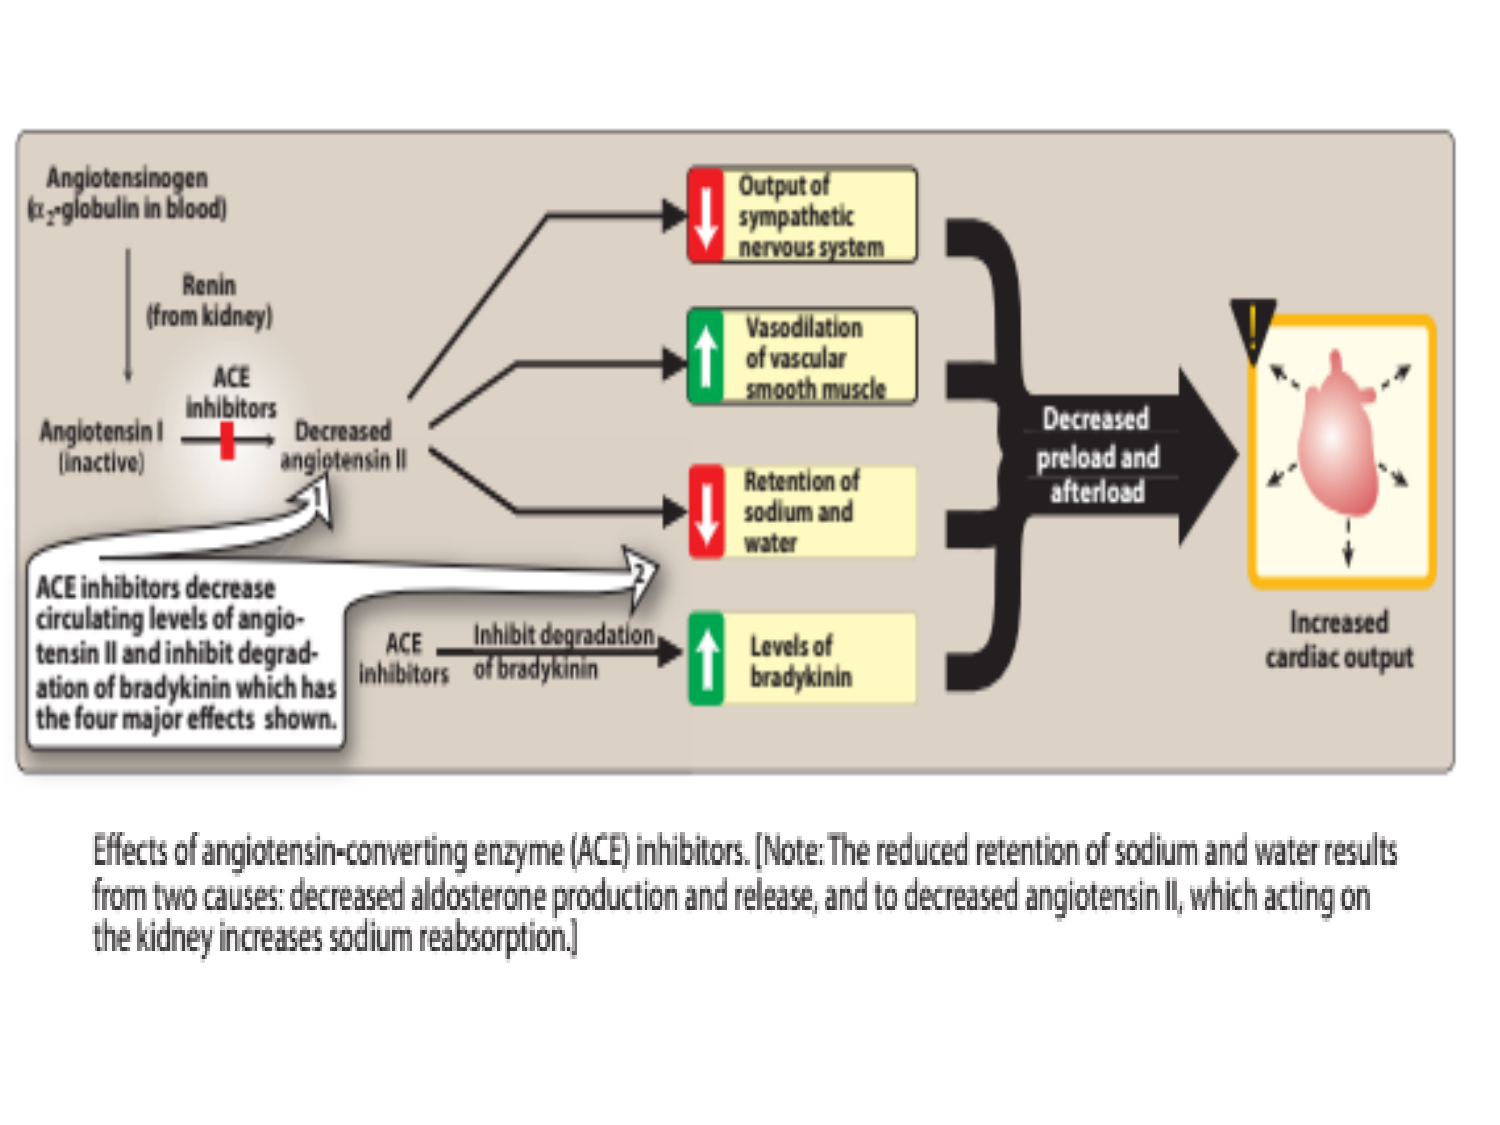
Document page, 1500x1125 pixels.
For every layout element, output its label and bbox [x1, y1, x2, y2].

picture [0, 112, 1472, 788]
picture [74, 824, 1441, 988]
